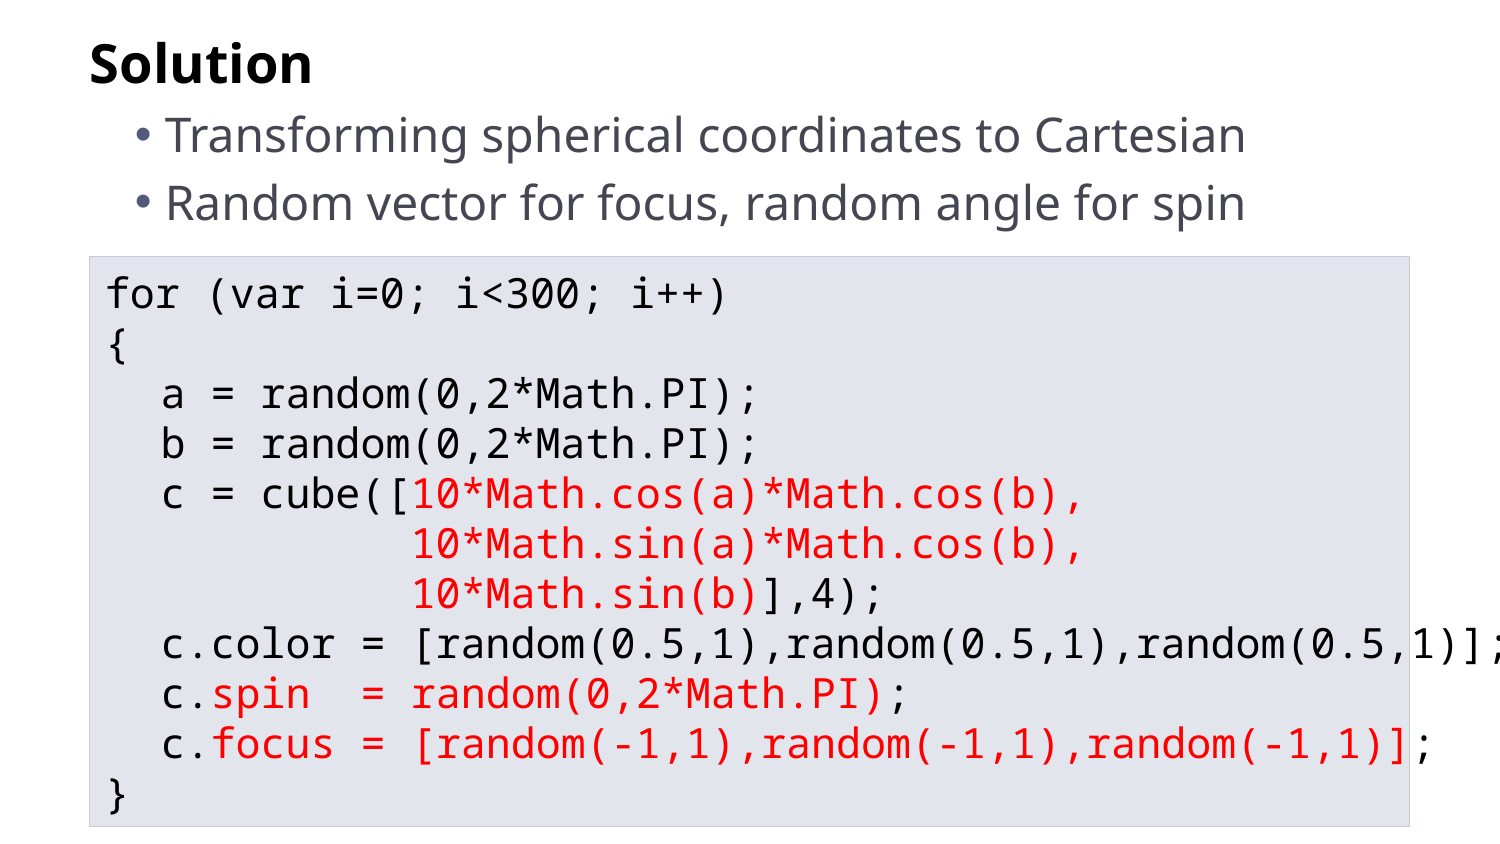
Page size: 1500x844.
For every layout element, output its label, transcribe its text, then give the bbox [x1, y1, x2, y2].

text_box for (var i=0; i<300; i++) { a = random(0,2*Math.PI); b = random(0,2*Math.PI); c = cube([10*Math.cos(a)*Math.cos(b), 10*Math.sin(a)*Math.cos(b), 10*Math.sin(b)],4); c.color = [random(0.5,1),random(0.5,1),random(0.5,1)]; c.spin = random(0,2*Math.PI); c.focus = [random(-1,1),random(-1,1),random(-1,1)]; } [89, 256, 1410, 827]
list Solution Transforming spherical coordinates to Cartesian Random vector for focus, random angle for spin [75, 21, 1475, 835]
